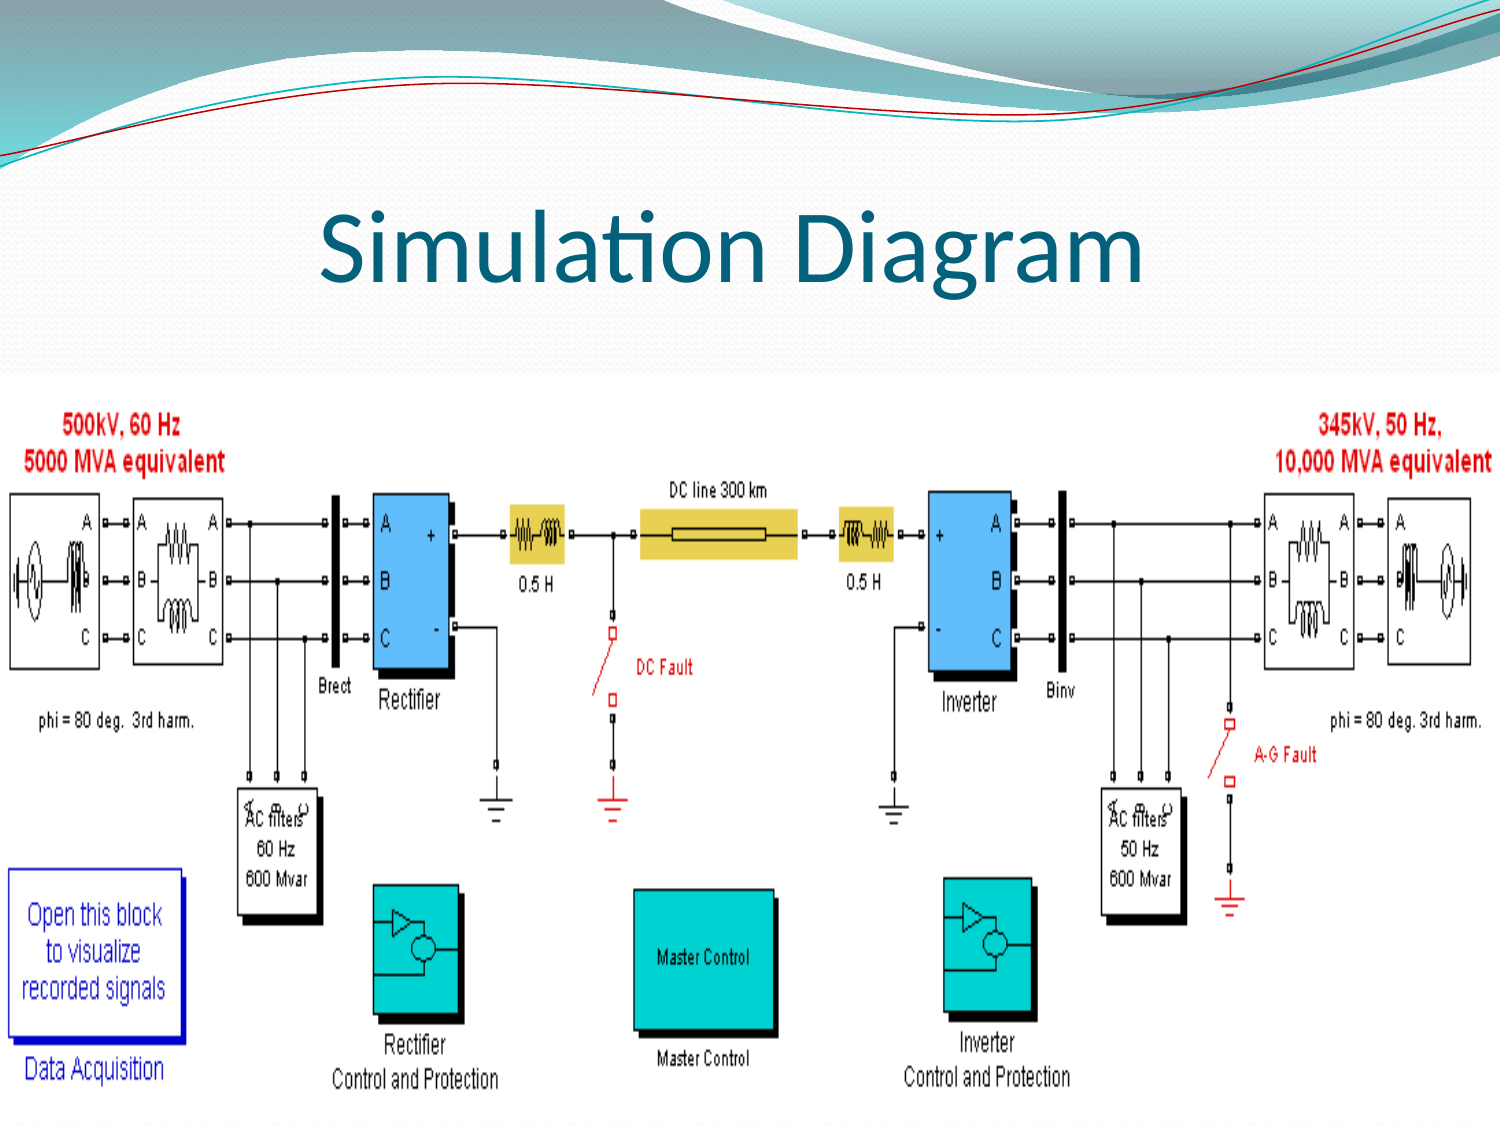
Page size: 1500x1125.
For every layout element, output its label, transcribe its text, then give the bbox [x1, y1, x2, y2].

title Simulation Diagram [75, 115, 1425, 303]
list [0, 374, 1500, 1124]
